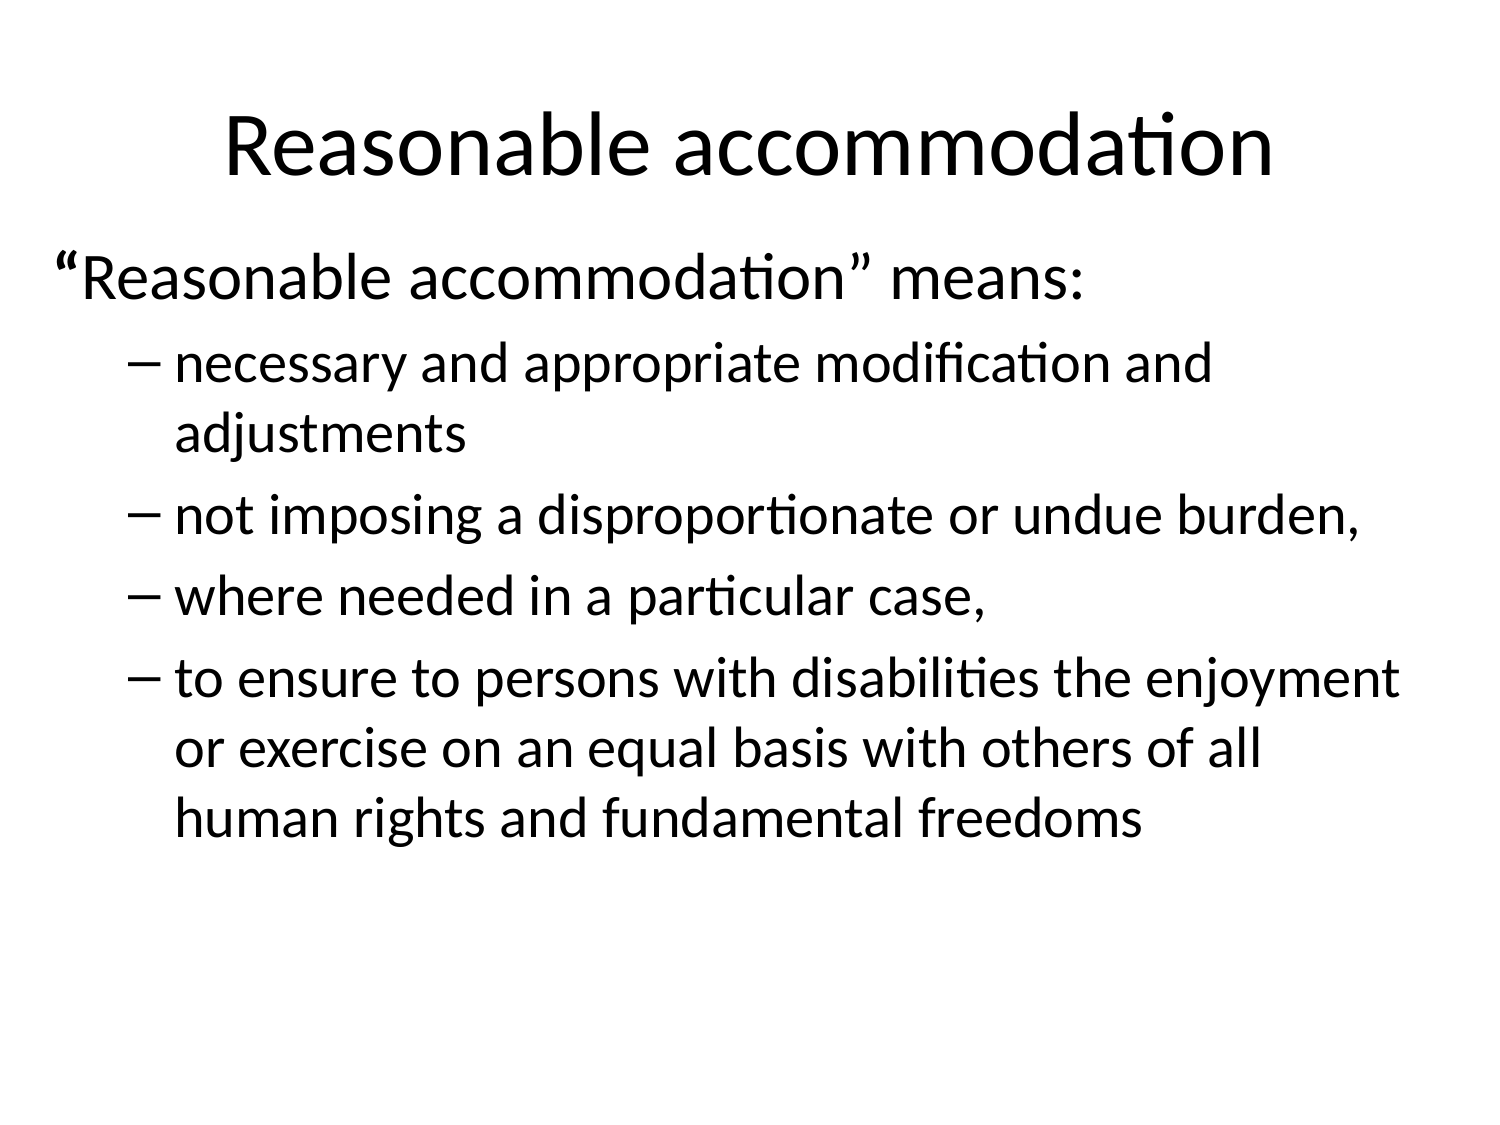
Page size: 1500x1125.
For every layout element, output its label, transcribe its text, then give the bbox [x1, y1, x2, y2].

list “Reasonable accommodation” means: necessary and appropriate modification and adjustments not imposing a disproportionate or undue burden, where needed in a particular case, to ensure to persons with disabilities the enjoyment or exercise on an equal basis with others of all human rights and fundamental freedoms [37, 224, 1418, 1013]
title Reasonable accommodation [75, 45, 1425, 233]
